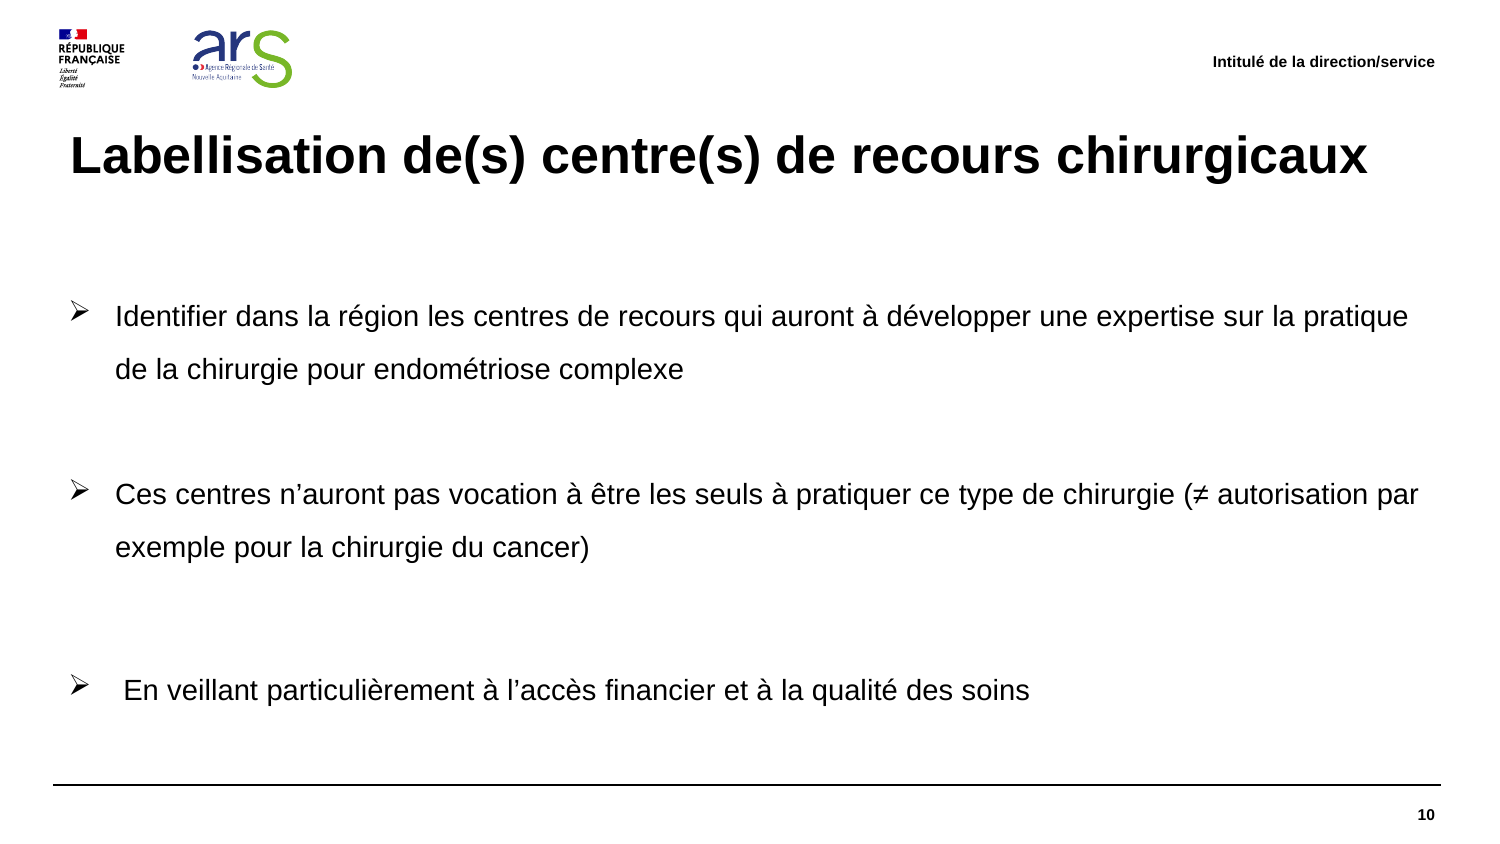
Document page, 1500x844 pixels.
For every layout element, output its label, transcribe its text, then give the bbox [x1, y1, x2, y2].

footer Intitulé de la direction/service [470, 32, 1436, 92]
list Identifier dans la région les centres de recours qui auront à développer une expertise sur la pratique de la chirurgie pour endométriose complexe Ces centres n’auront pas vocation à être les seuls à pratiquer ce type de chirurgie (≠ autorisation par exemple pour la chirurgie du cancer) En veillant particulièrement à l’accès financier et à la qualité des soins [53, 280, 1436, 753]
picture [192, 30, 292, 88]
slide_number 10 [1213, 784, 1436, 844]
picture [47, 17, 136, 107]
title Labellisation de(s) centre(s) de recours chirurgicaux [53, 112, 1436, 201]
